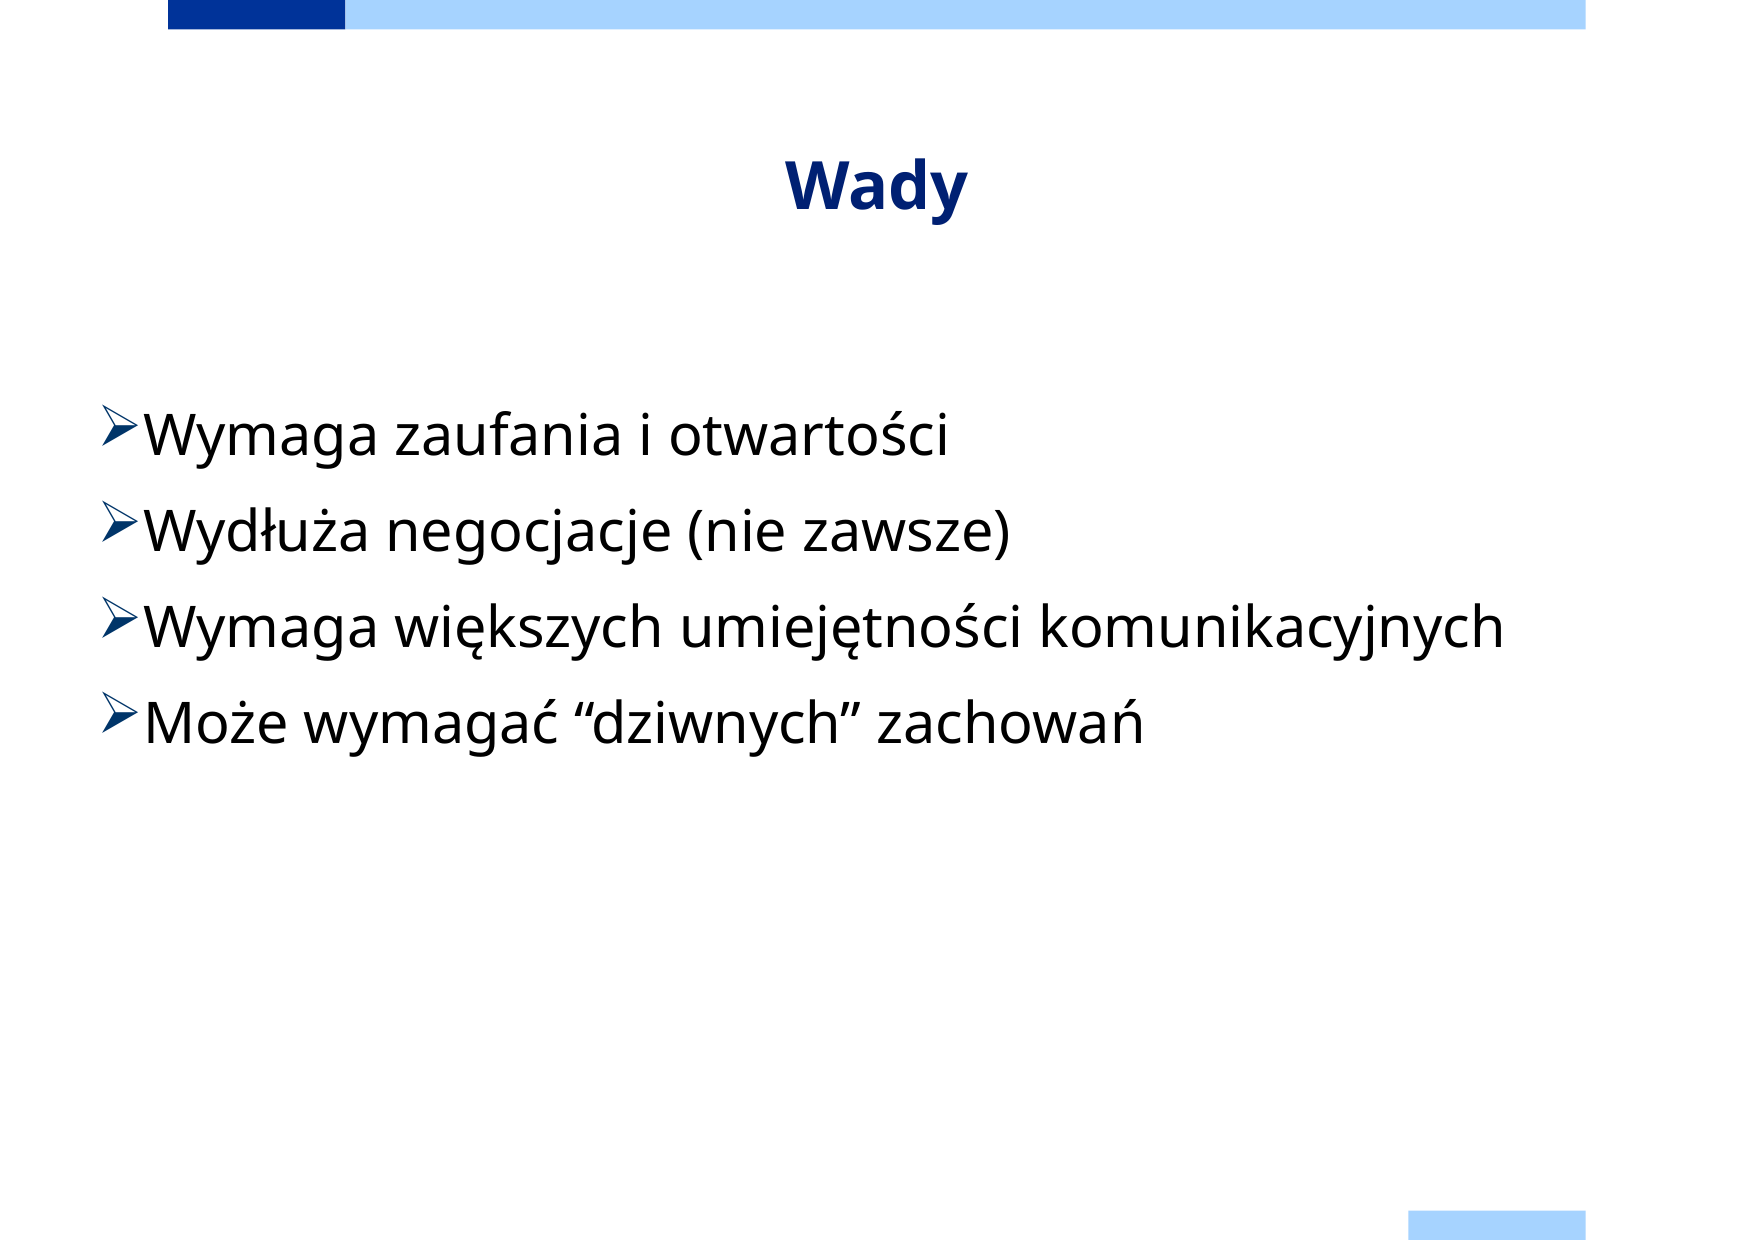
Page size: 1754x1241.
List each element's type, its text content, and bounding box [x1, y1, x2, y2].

list Wymaga zaufania i otwartości Wydłuża negocjacje (nie zawsze) Wymaga większych umiejętności komunikacyjnych Może wymagać “dziwnych” zachowań [97, 383, 1657, 1010]
title Wady [168, 147, 1586, 325]
